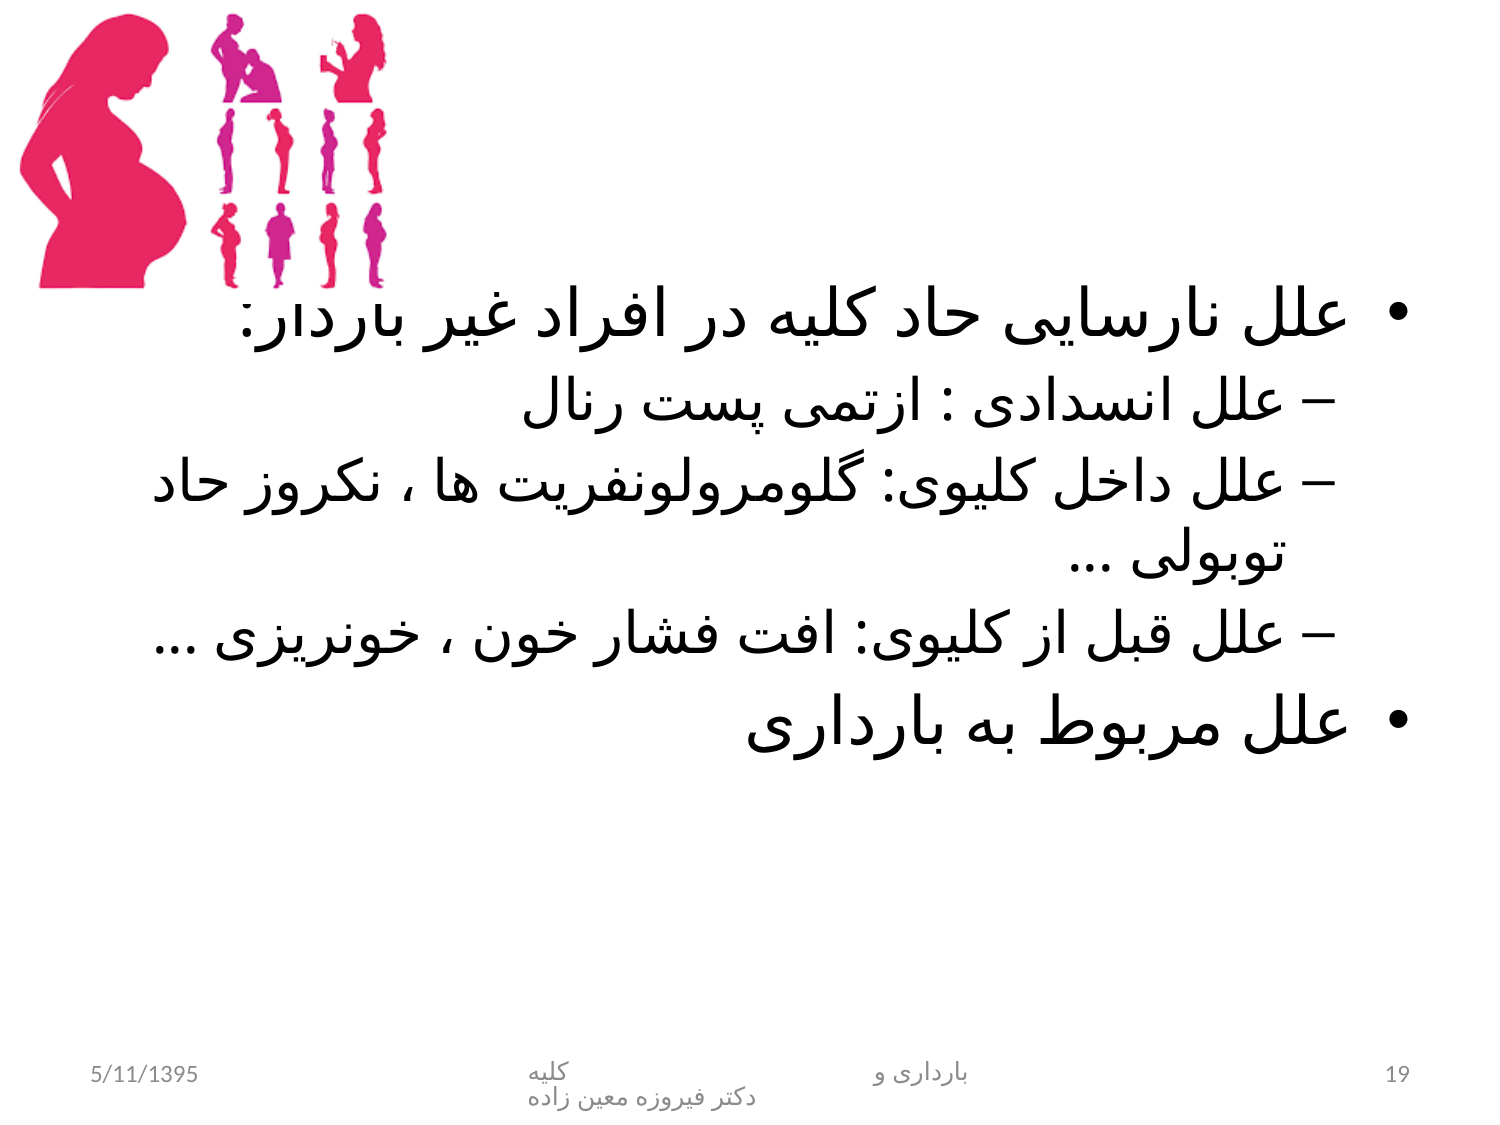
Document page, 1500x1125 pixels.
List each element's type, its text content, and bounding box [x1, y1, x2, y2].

slide_number 19 [1074, 1042, 1425, 1103]
footer بارداری و کلیه دکتر فیروزه معین زاده [512, 1042, 988, 1103]
picture [0, 0, 407, 304]
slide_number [75, 1042, 425, 1103]
list علل نارسایی حاد کلیه در افراد غیر باردار: علل انسدادی : ازتمی پست رنال علل داخل کلیوی: گلومرولونفریت ها ، نکروز حاد توبولی ... علل قبل از کلیوی: افت فشار خون ، خونریزی ... علل مربوط به بارداری [75, 262, 1425, 1005]
